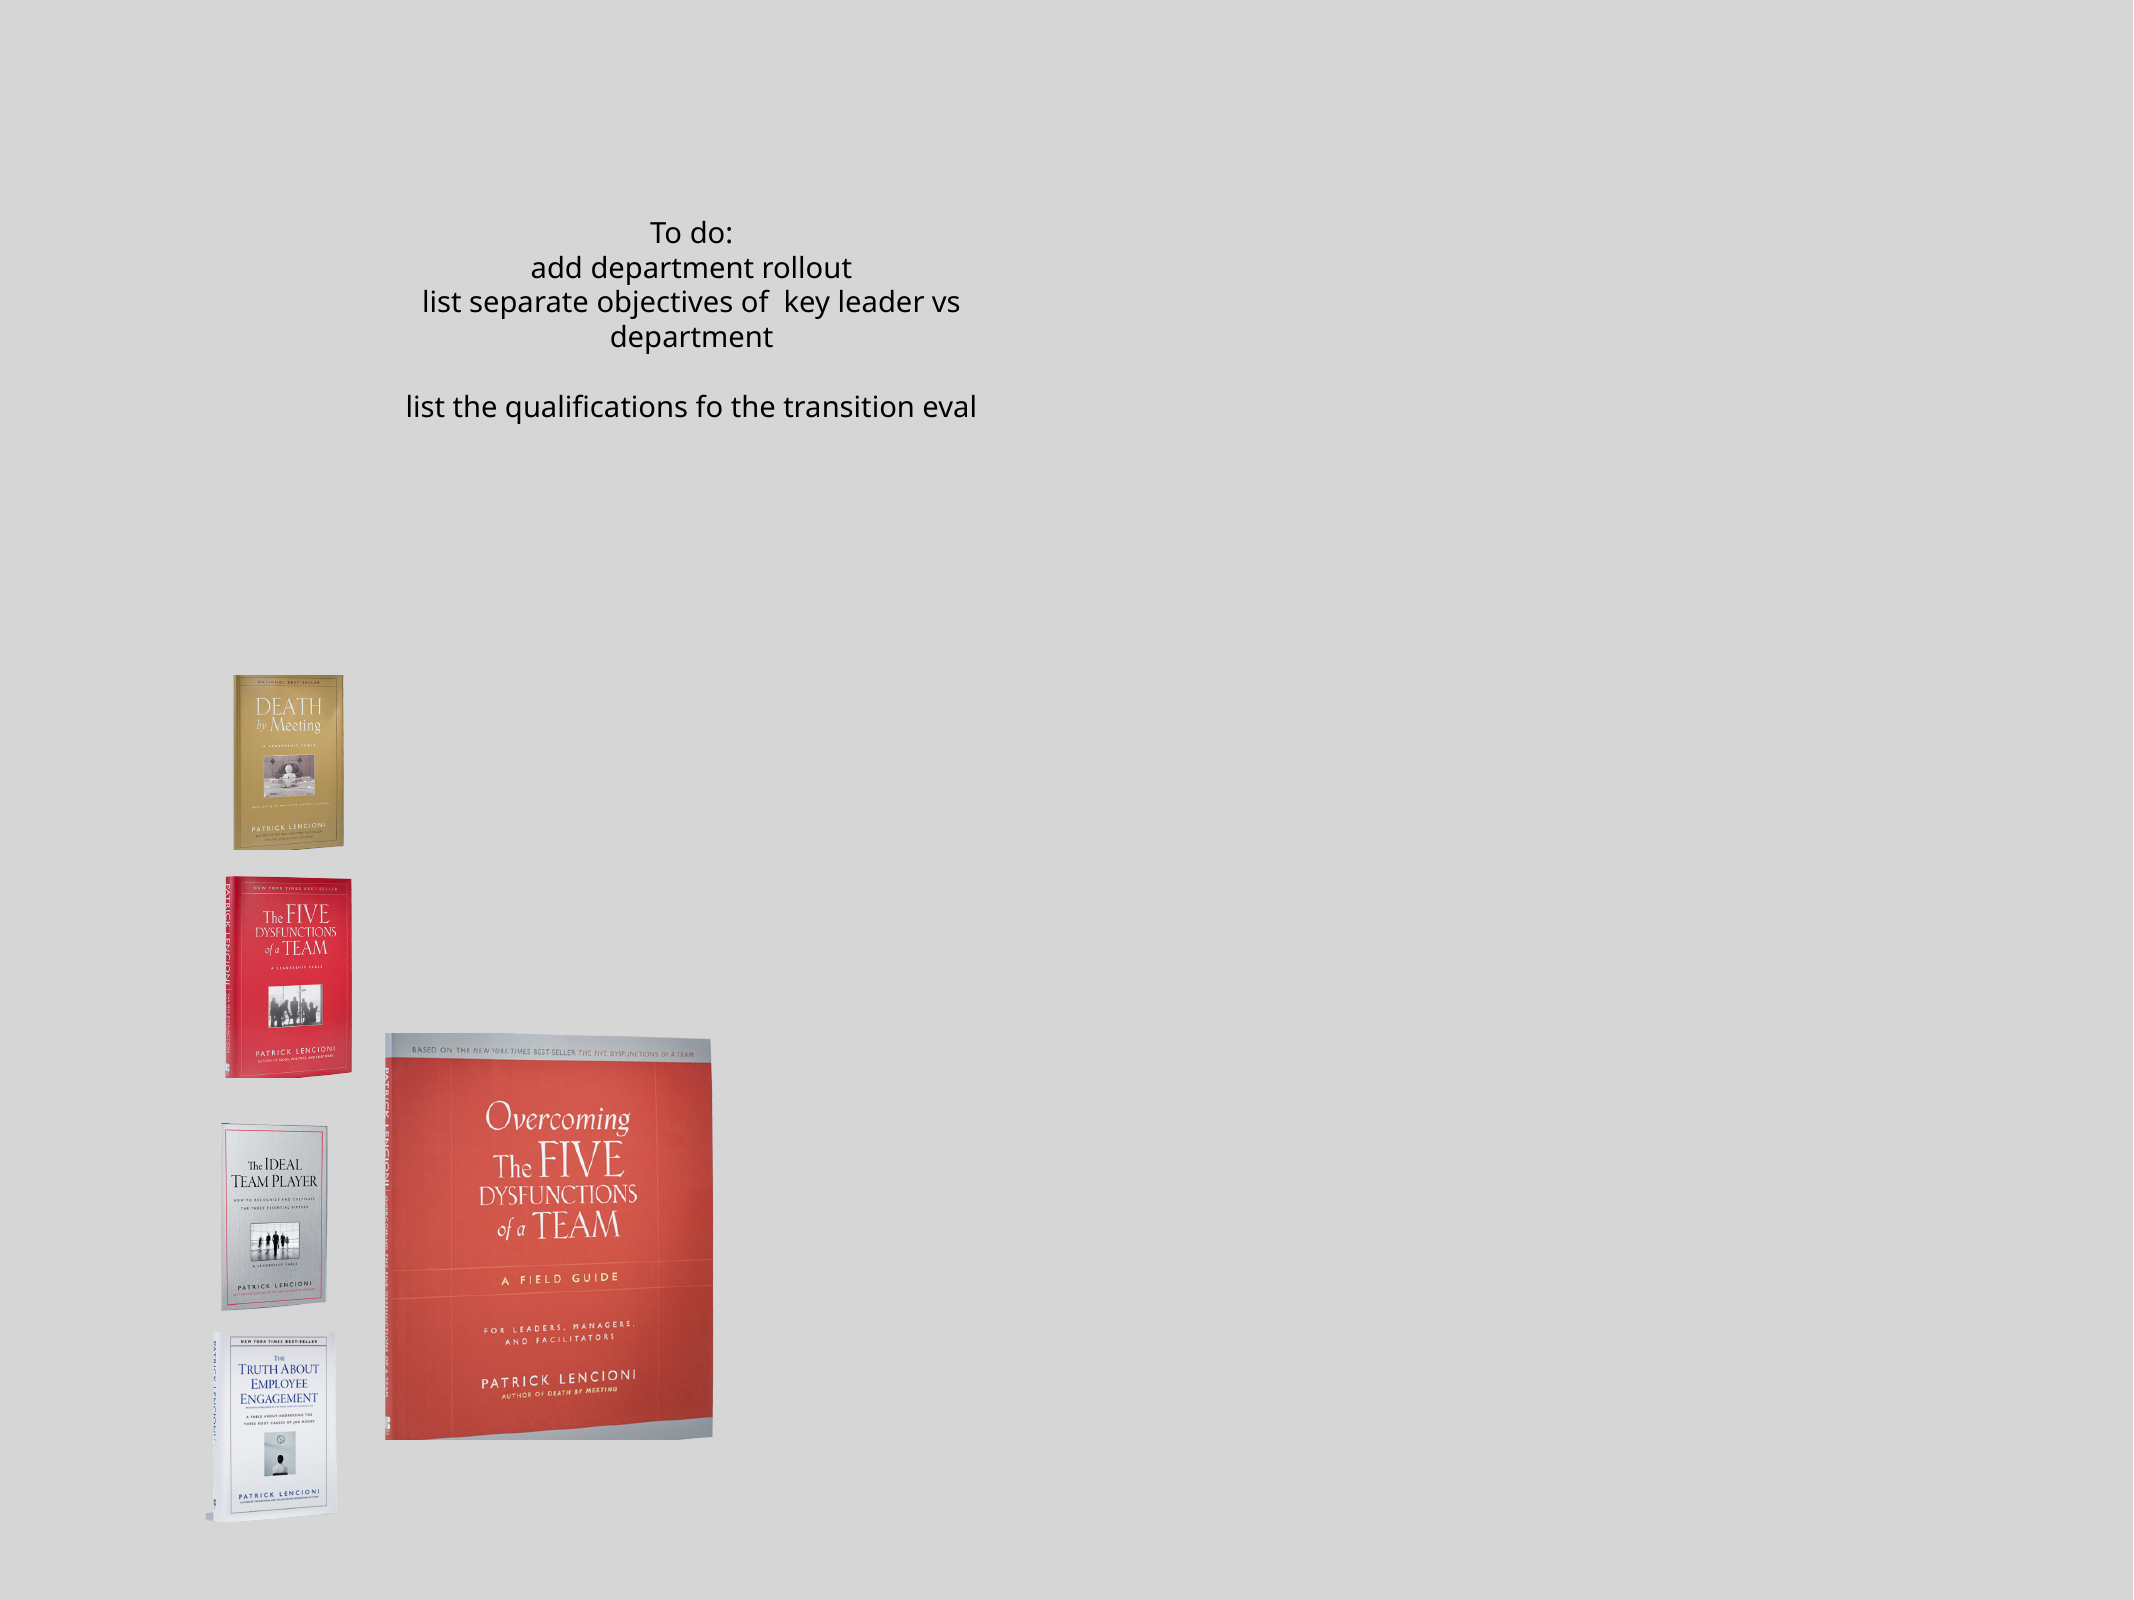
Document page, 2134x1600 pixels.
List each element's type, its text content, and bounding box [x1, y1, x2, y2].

picture [205, 1332, 345, 1523]
picture [385, 1032, 715, 1440]
text_box To do: add department rollout list separate objectives of key leader vs department list the qualifications fo the transition eval [372, 205, 1011, 432]
picture [224, 861, 356, 1078]
picture [221, 1116, 330, 1316]
picture [233, 675, 348, 850]
